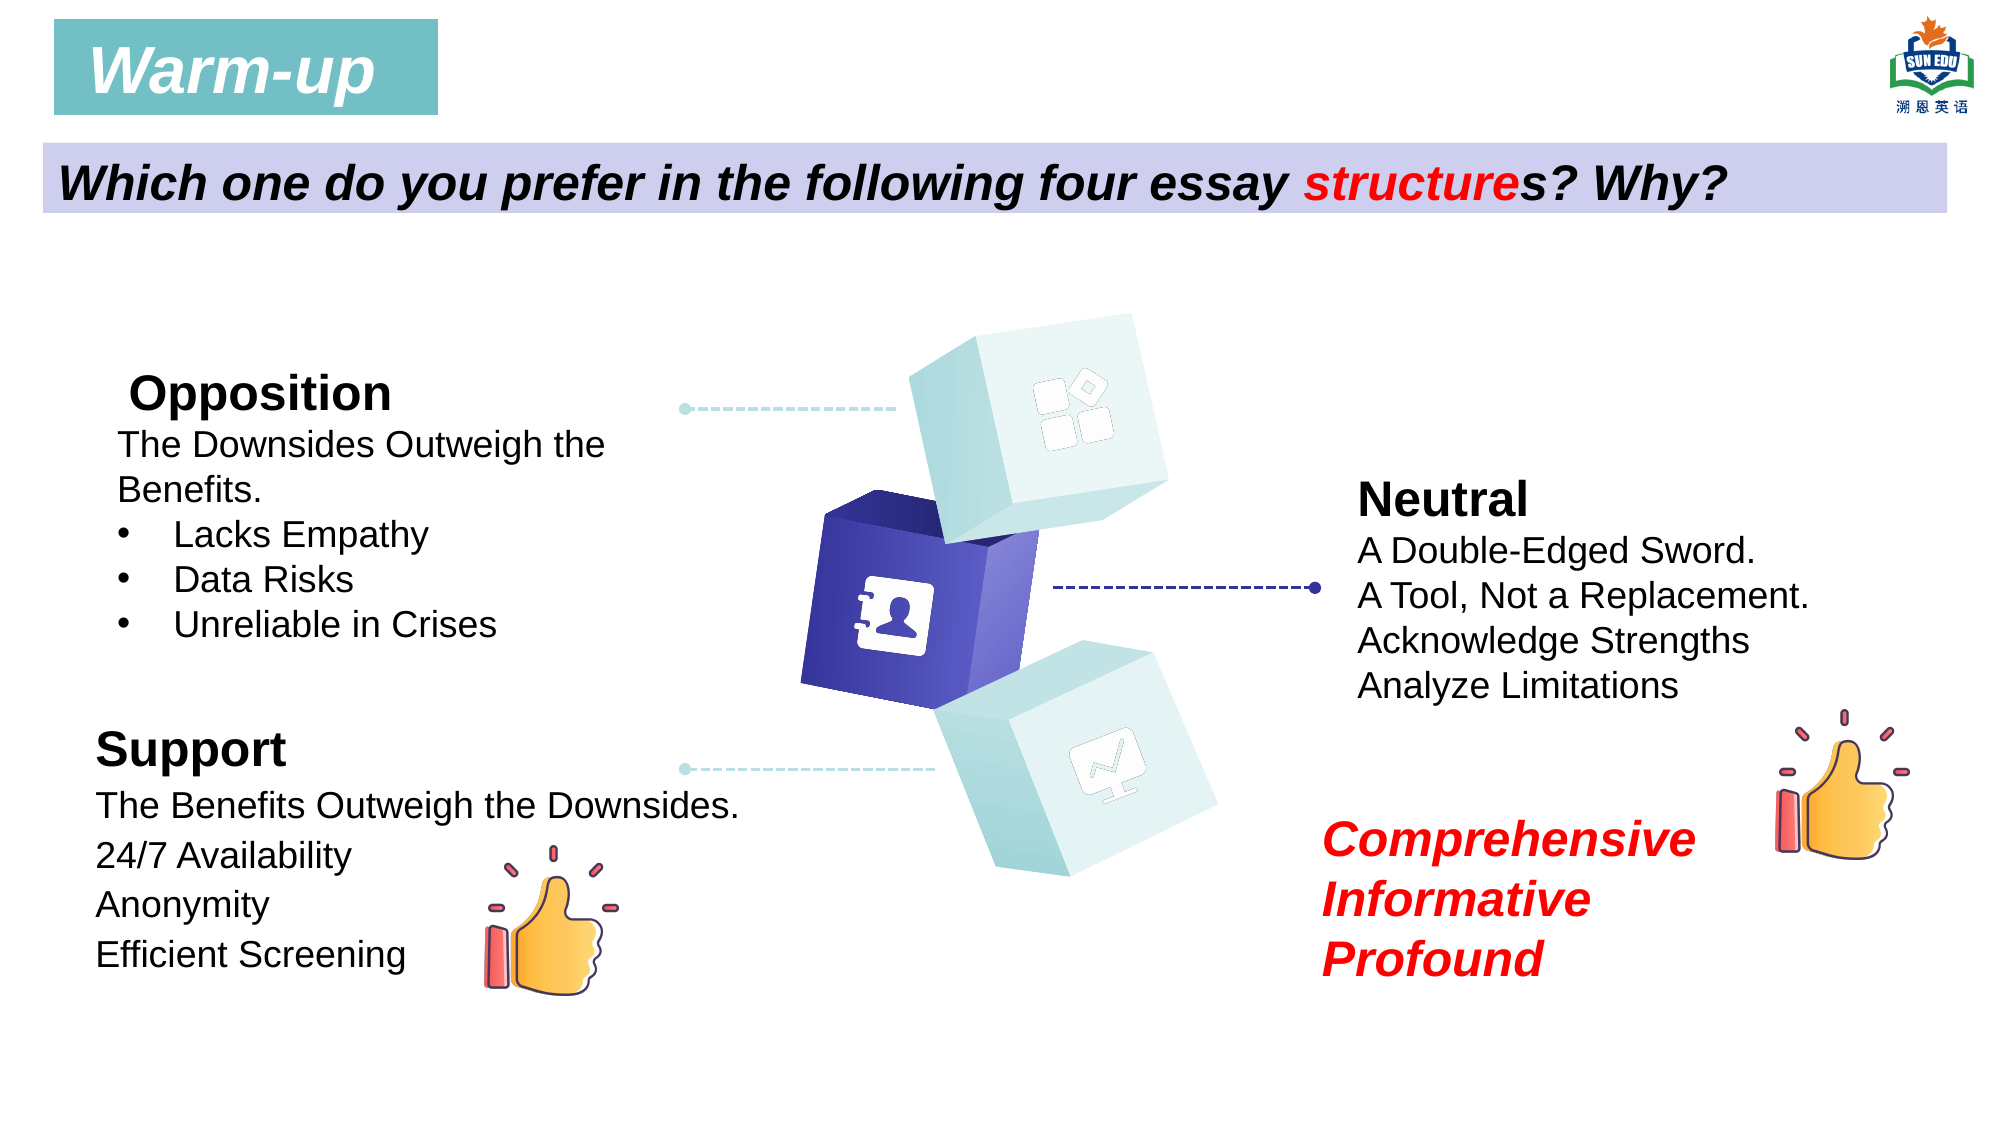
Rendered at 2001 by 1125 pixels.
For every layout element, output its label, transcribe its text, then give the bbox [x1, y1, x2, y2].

text_box [933, 640, 1153, 721]
text_box Comprehensive Informative Profound [1307, 798, 1977, 1054]
text_box [948, 479, 1170, 544]
text_box Neutral A Double-Edged Sword. A Tool, Not a Replacement. Acknowledge Strengths Analyze Limitations [1342, 458, 1982, 759]
text_box [908, 336, 1013, 545]
text_box Warm-up [54, 19, 438, 115]
text_box [967, 530, 1039, 693]
text_box [1009, 652, 1219, 877]
picture [1031, 364, 1119, 452]
picture [1882, 13, 1983, 119]
text_box Opposition The Downsides Outweigh the Benefits. Lacks Empathy Data Risks Unreliable in Crises [102, 352, 719, 698]
text_box [800, 515, 988, 709]
text_box Which one do you prefer in the following four essay structures? Why? [43, 142, 1948, 213]
text_box [976, 312, 1170, 503]
text_box [963, 534, 1015, 547]
text_box [933, 710, 1071, 877]
text_box Support The Benefits Outweigh the Downsides. 24/7 Availability Anonymity Efficient Screening [80, 709, 820, 983]
text_box [824, 489, 944, 539]
picture [476, 845, 627, 996]
picture [1067, 723, 1154, 812]
picture [851, 575, 935, 657]
picture [1767, 709, 1918, 860]
